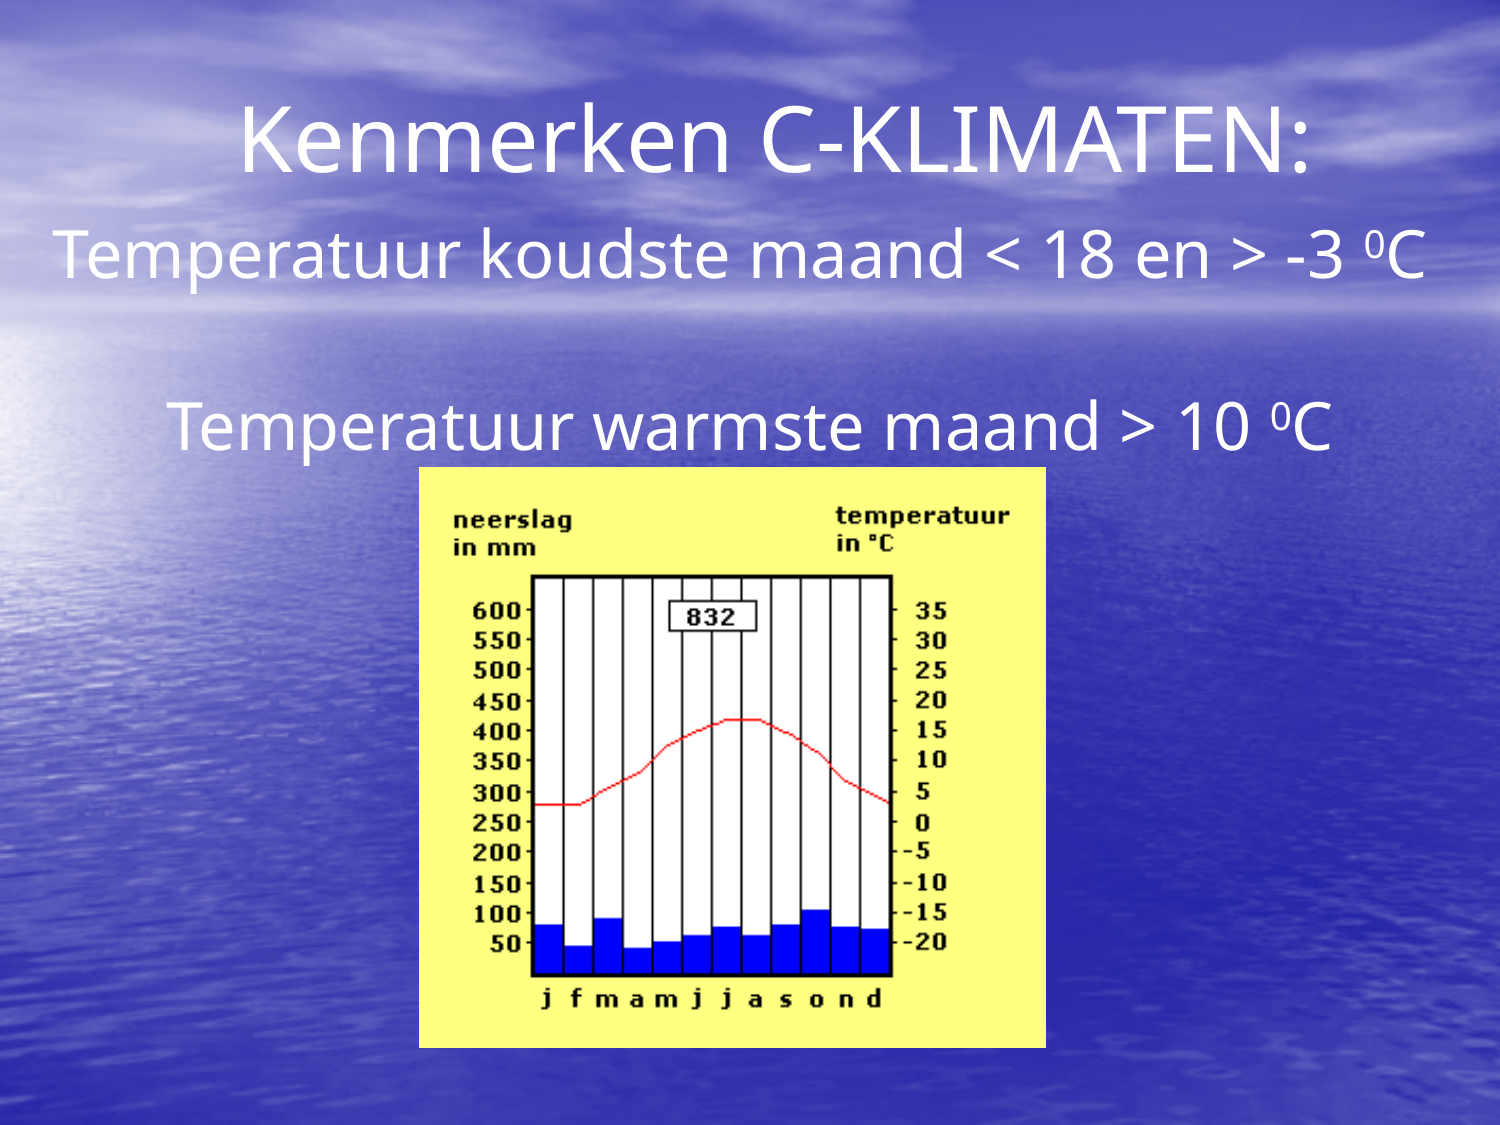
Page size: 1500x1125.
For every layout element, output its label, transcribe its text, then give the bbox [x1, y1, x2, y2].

text_box Temperatuur koudste maand < 18 en > -3 0C Temperatuur warmste maand > 10 0C [29, 220, 1471, 448]
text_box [419, 467, 1046, 1048]
text_box Kenmerken C-KLIMATEN: [112, 125, 1463, 256]
